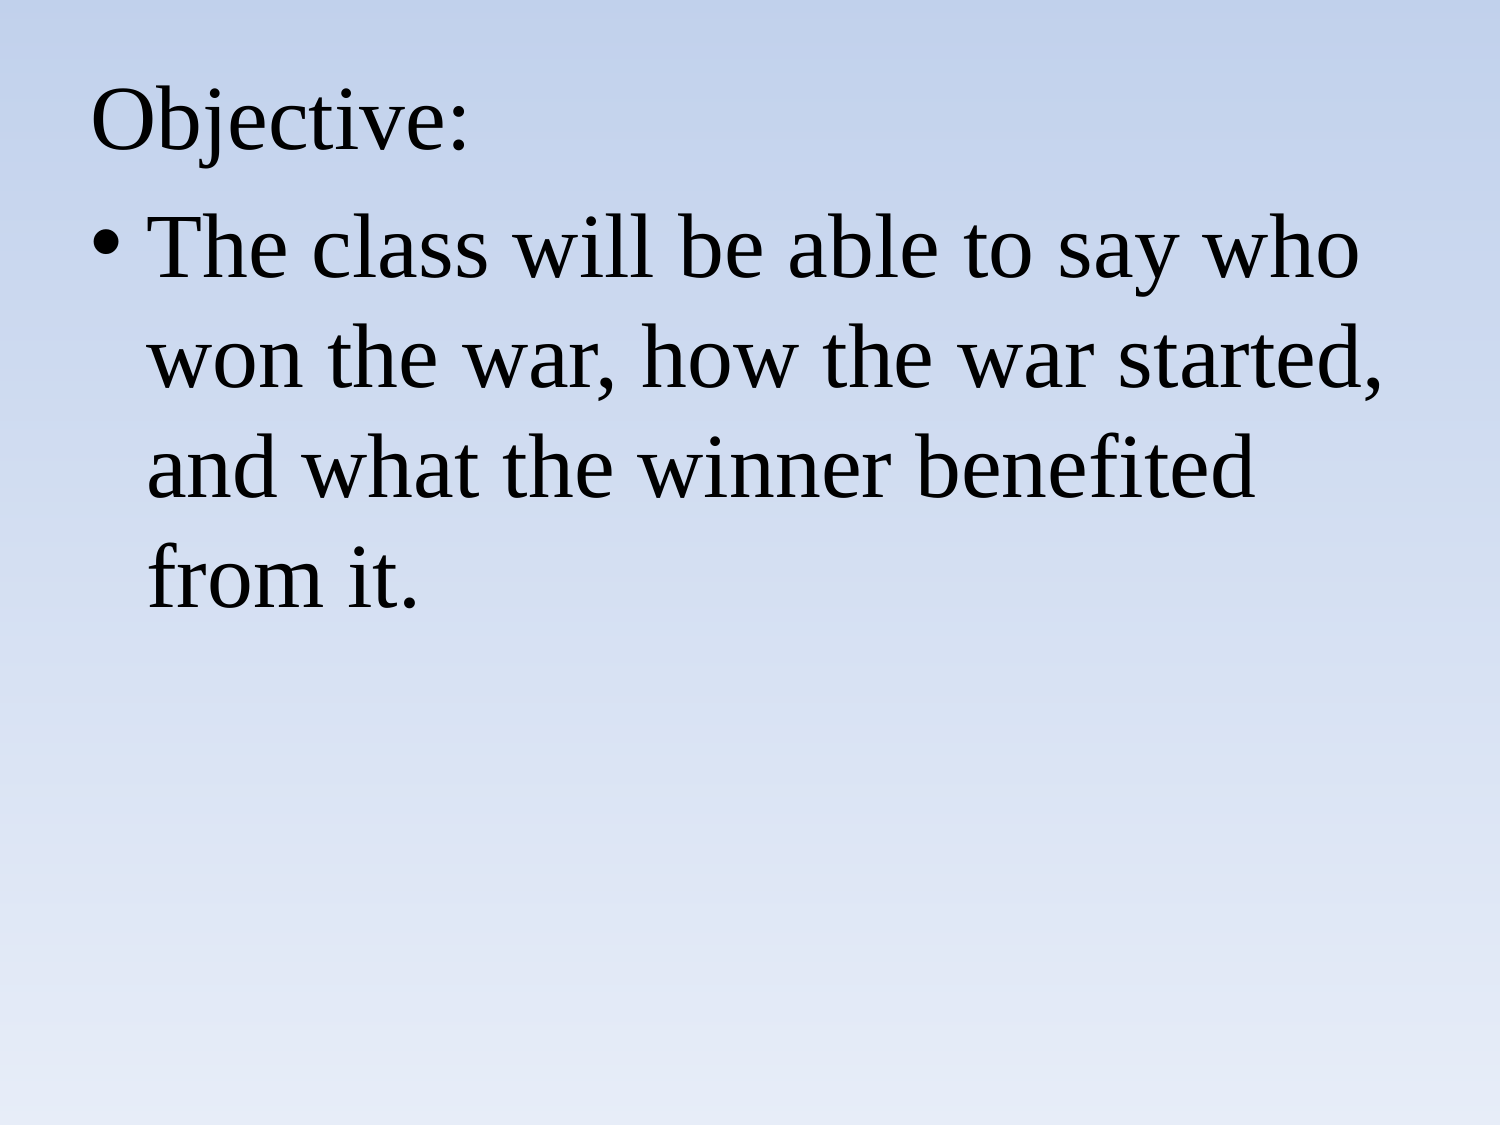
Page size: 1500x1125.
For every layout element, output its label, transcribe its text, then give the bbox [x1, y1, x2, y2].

list Objective: The class will be able to say who won the war, how the war started, and what the winner benefited from it. [75, 50, 1425, 1063]
